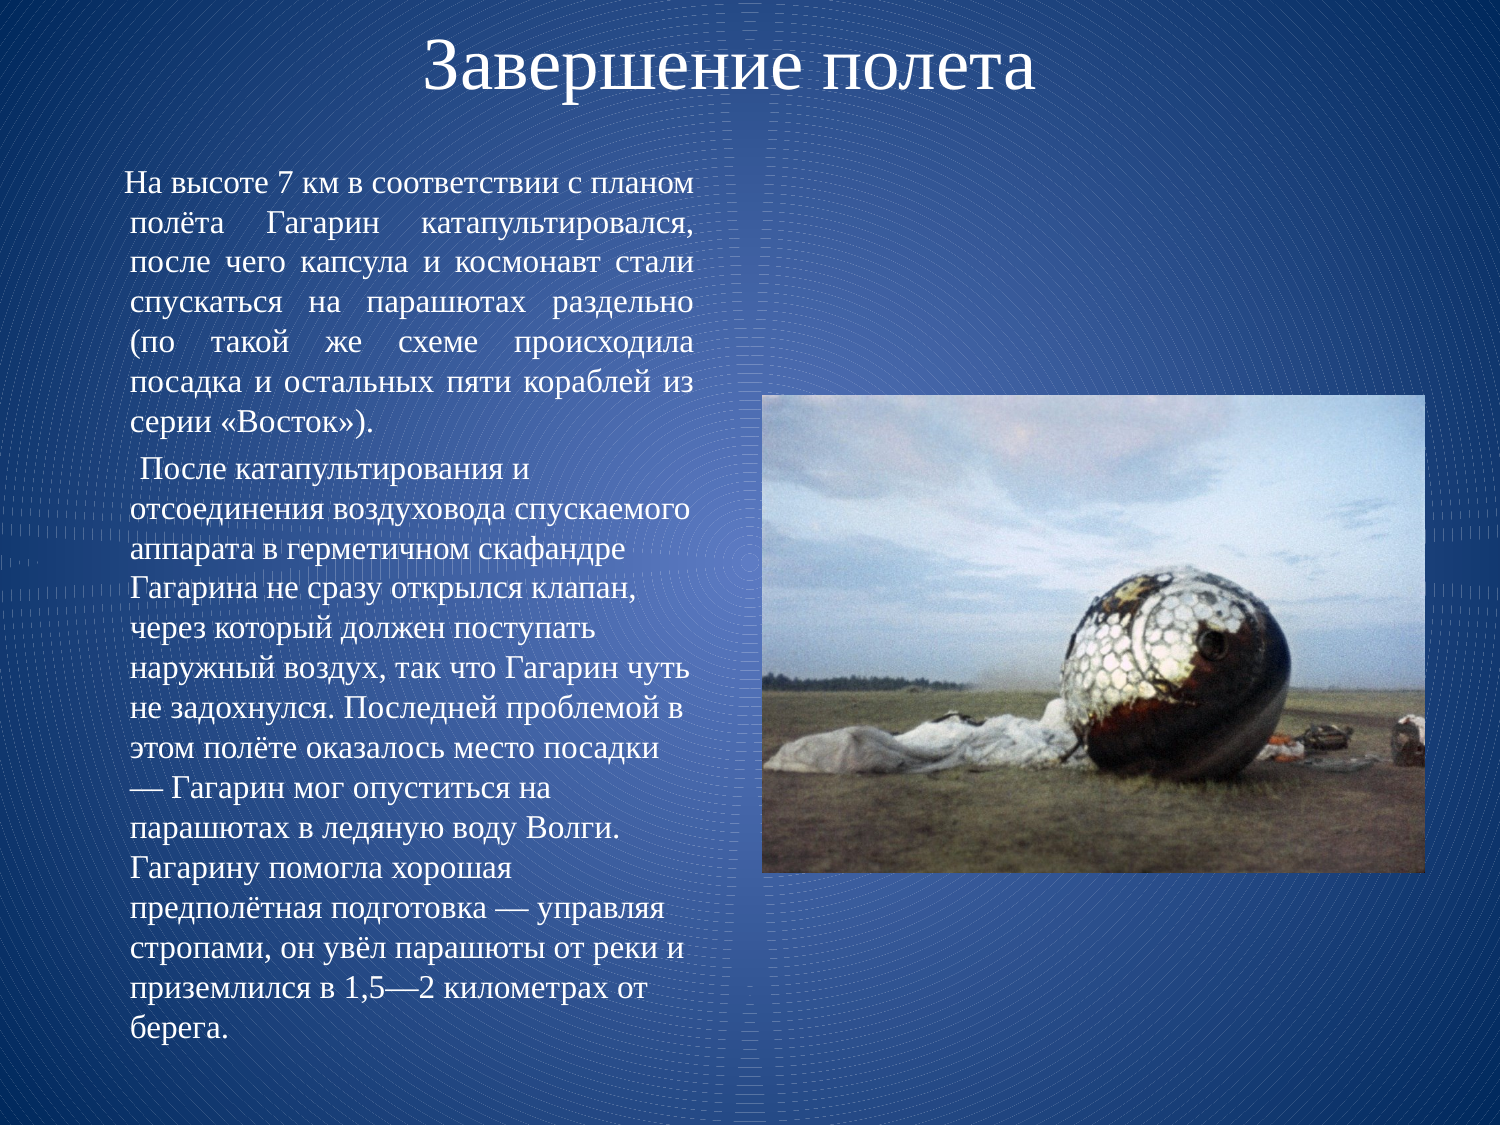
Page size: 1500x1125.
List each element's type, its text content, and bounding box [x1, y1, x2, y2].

list На высоте 7 км в соответствии с планом полёта Гагарин катапультировался, после чего капсула и космонавт стали спускаться на парашютах раздельно (по такой же схеме происходила посадка и остальных пяти кораблей из серии «Восток»). После катапультирования и отсоединения воздуховода спускаемого аппарата в герметичном скафандре Гагарина не сразу открылся клапан, через который должен поступать наружный воздух, так что Гагарин чуть не задохнулся. Последней проблемой в этом полёте оказалось место посадки — Гагарин мог опуститься на парашютах в ледяную воду Волги. Гагарину помогла хорошая предполётная подготовка — управляя стропами, он увёл парашюты от реки и приземлился в 1,5—2 километрах от берега. [58, 152, 711, 1079]
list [762, 394, 1426, 873]
title Завершение полета [82, 0, 1379, 119]
